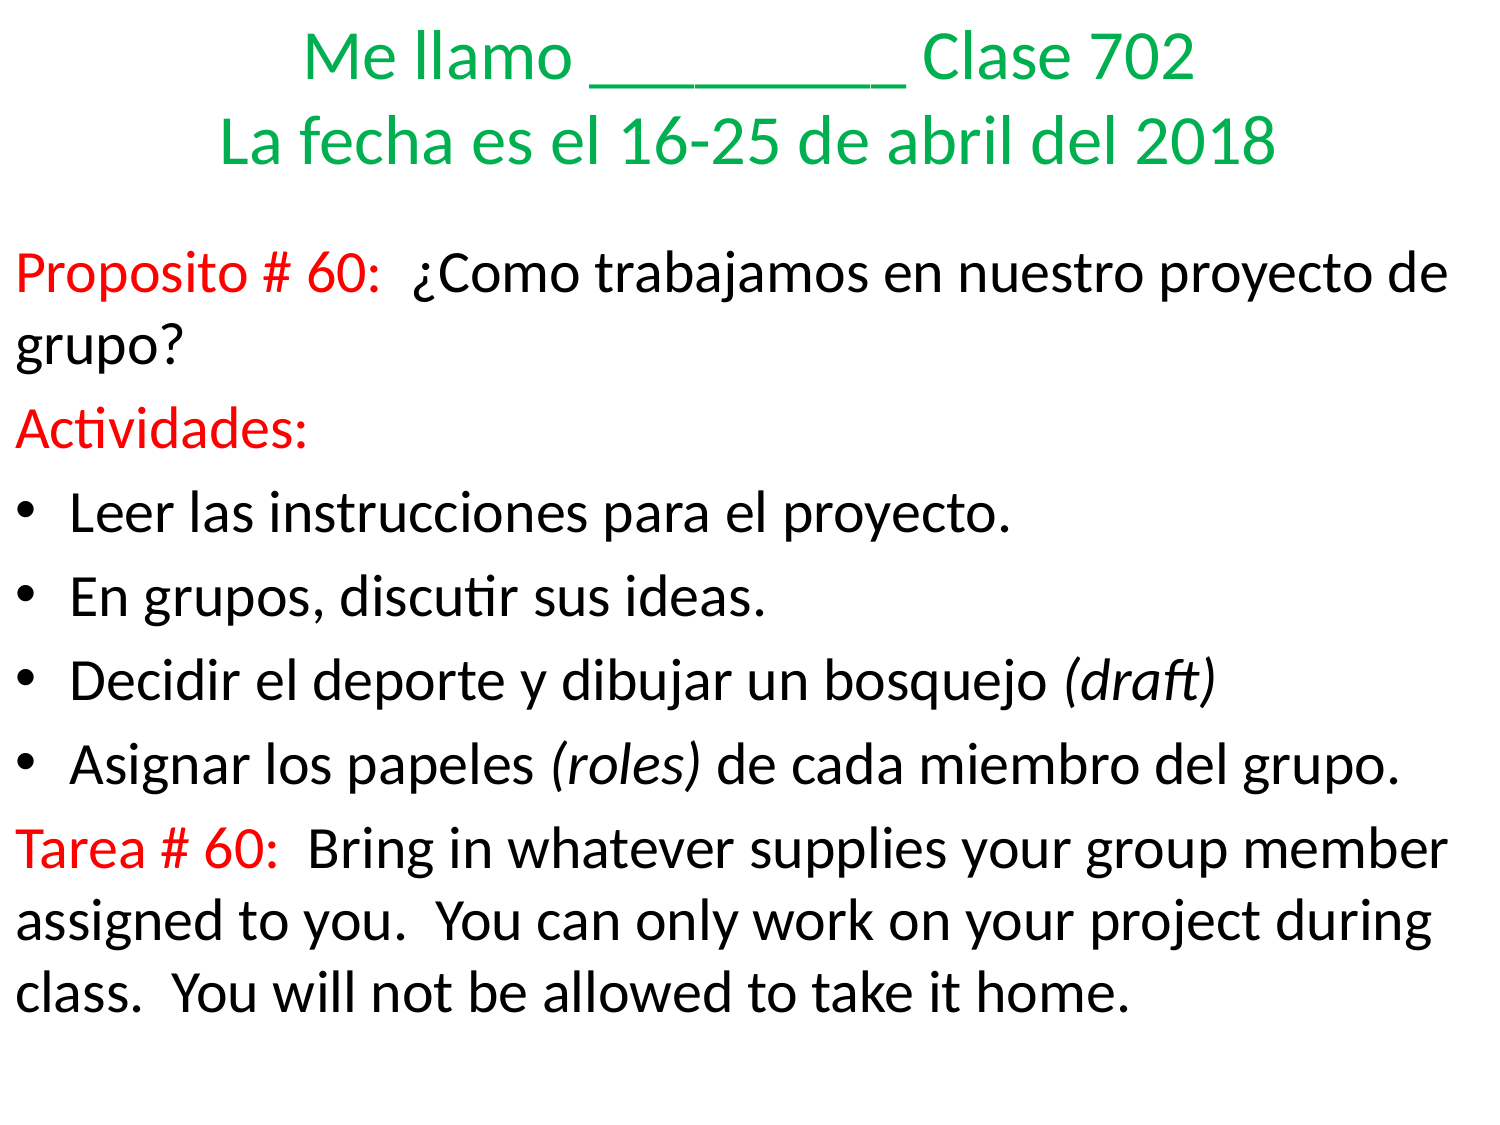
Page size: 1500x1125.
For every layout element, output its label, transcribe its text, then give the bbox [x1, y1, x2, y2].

title Me llamo _________ Clase 702 La fecha es el 16-25 de abril del 2018 [75, 0, 1425, 188]
list Proposito # 60: ¿Como trabajamos en nuestro proyecto de grupo? Actividades: Leer las instrucciones para el proyecto. En grupos, discutir sus ideas. Decidir el deporte y dibujar un bosquejo (draft) Asignar los papeles (roles) de cada miembro del grupo. Tarea # 60: Bring in whatever supplies your group member assigned to you. You can only work on your project during class. You will not be allowed to take it home. [0, 224, 1500, 1088]
